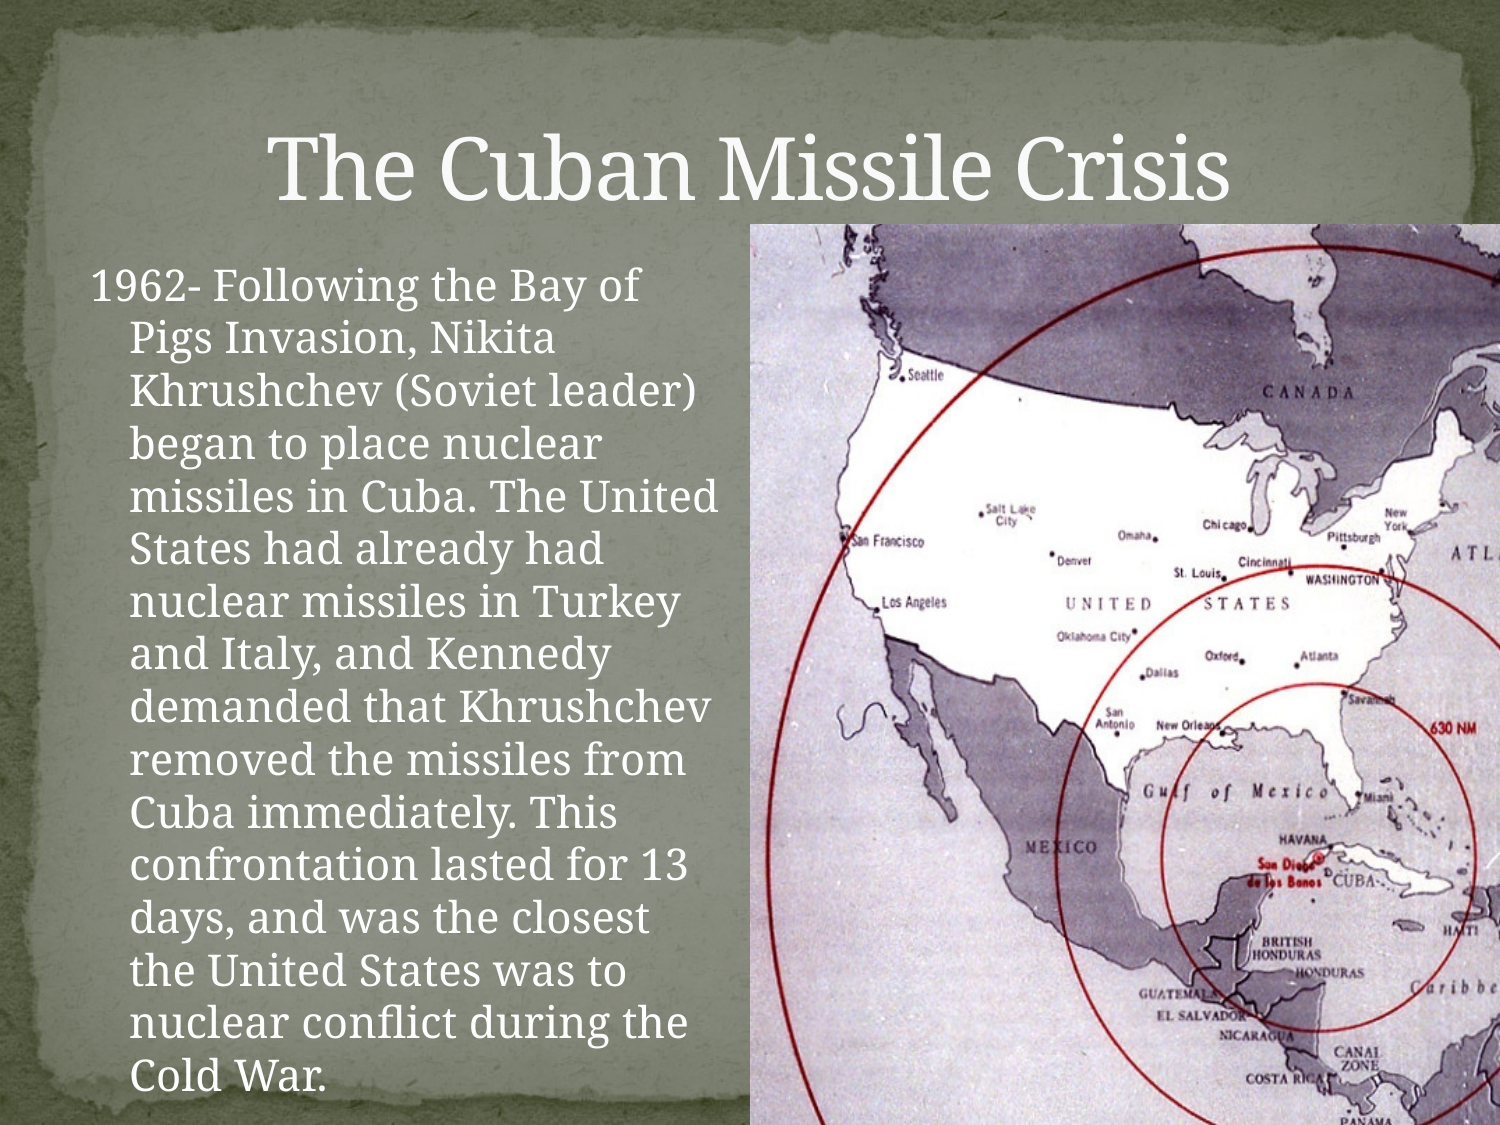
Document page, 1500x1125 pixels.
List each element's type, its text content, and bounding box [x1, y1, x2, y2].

picture [750, 224, 1500, 1125]
title The Cuban Missile Crisis [74, 24, 1425, 225]
list 1962- Following the Bay of Pigs Invasion, Nikita Khrushchev (Soviet leader) began to place nuclear missiles in Cuba. The United States had already had nuclear missiles in Turkey and Italy, and Kennedy demanded that Khrushchev removed the missiles from Cuba immediately. This confrontation lasted for 13 days, and was the closest the United States was to nuclear conflict during the Cold War. [75, 249, 739, 1125]
